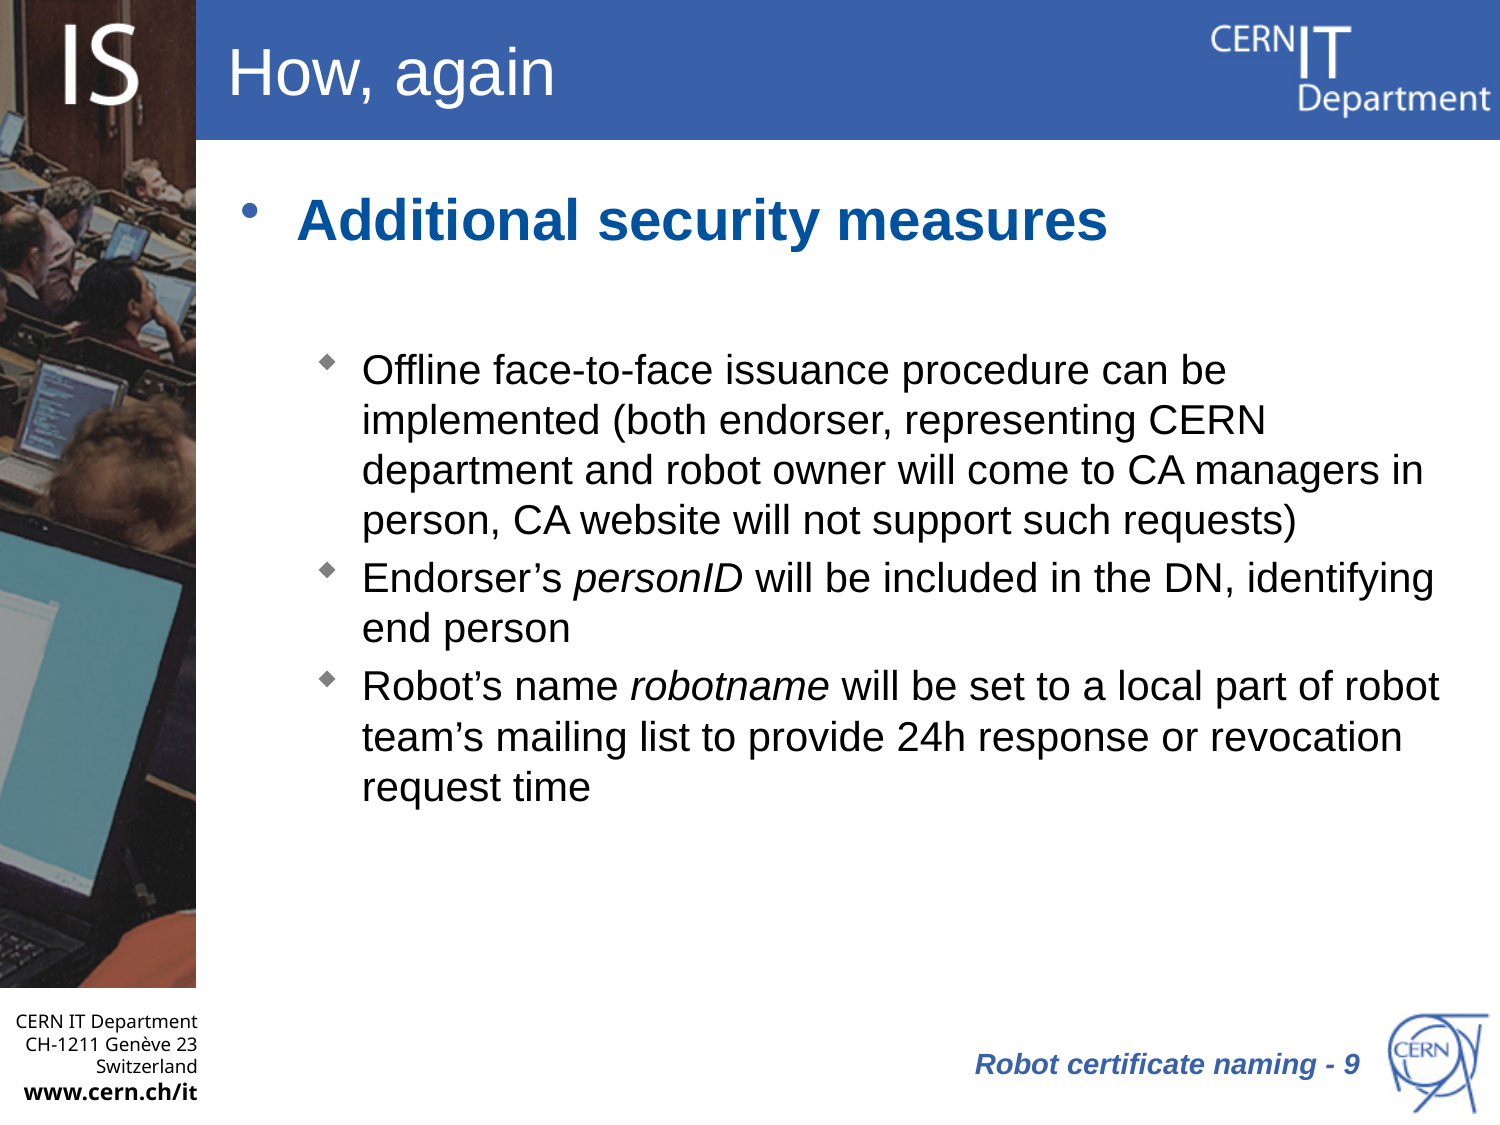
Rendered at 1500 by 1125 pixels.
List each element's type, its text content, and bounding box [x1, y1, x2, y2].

picture [0, 0, 1500, 988]
picture [1387, 1012, 1490, 1114]
footer Robot certificate naming - 9 [312, 1037, 1376, 1113]
list Additional security measures Offline face-to-face issuance procedure can be implemented (both endorser, representing CERN department and robot owner will come to CA managers in person, CA website will not support such requests) Endorser’s personID will be included in the DN, identifying end person Robot’s name robotname will be set to a local part of robot team’s mailing list to provide 24h response or revocation request time [224, 174, 1463, 988]
title How, again [212, 0, 1126, 138]
